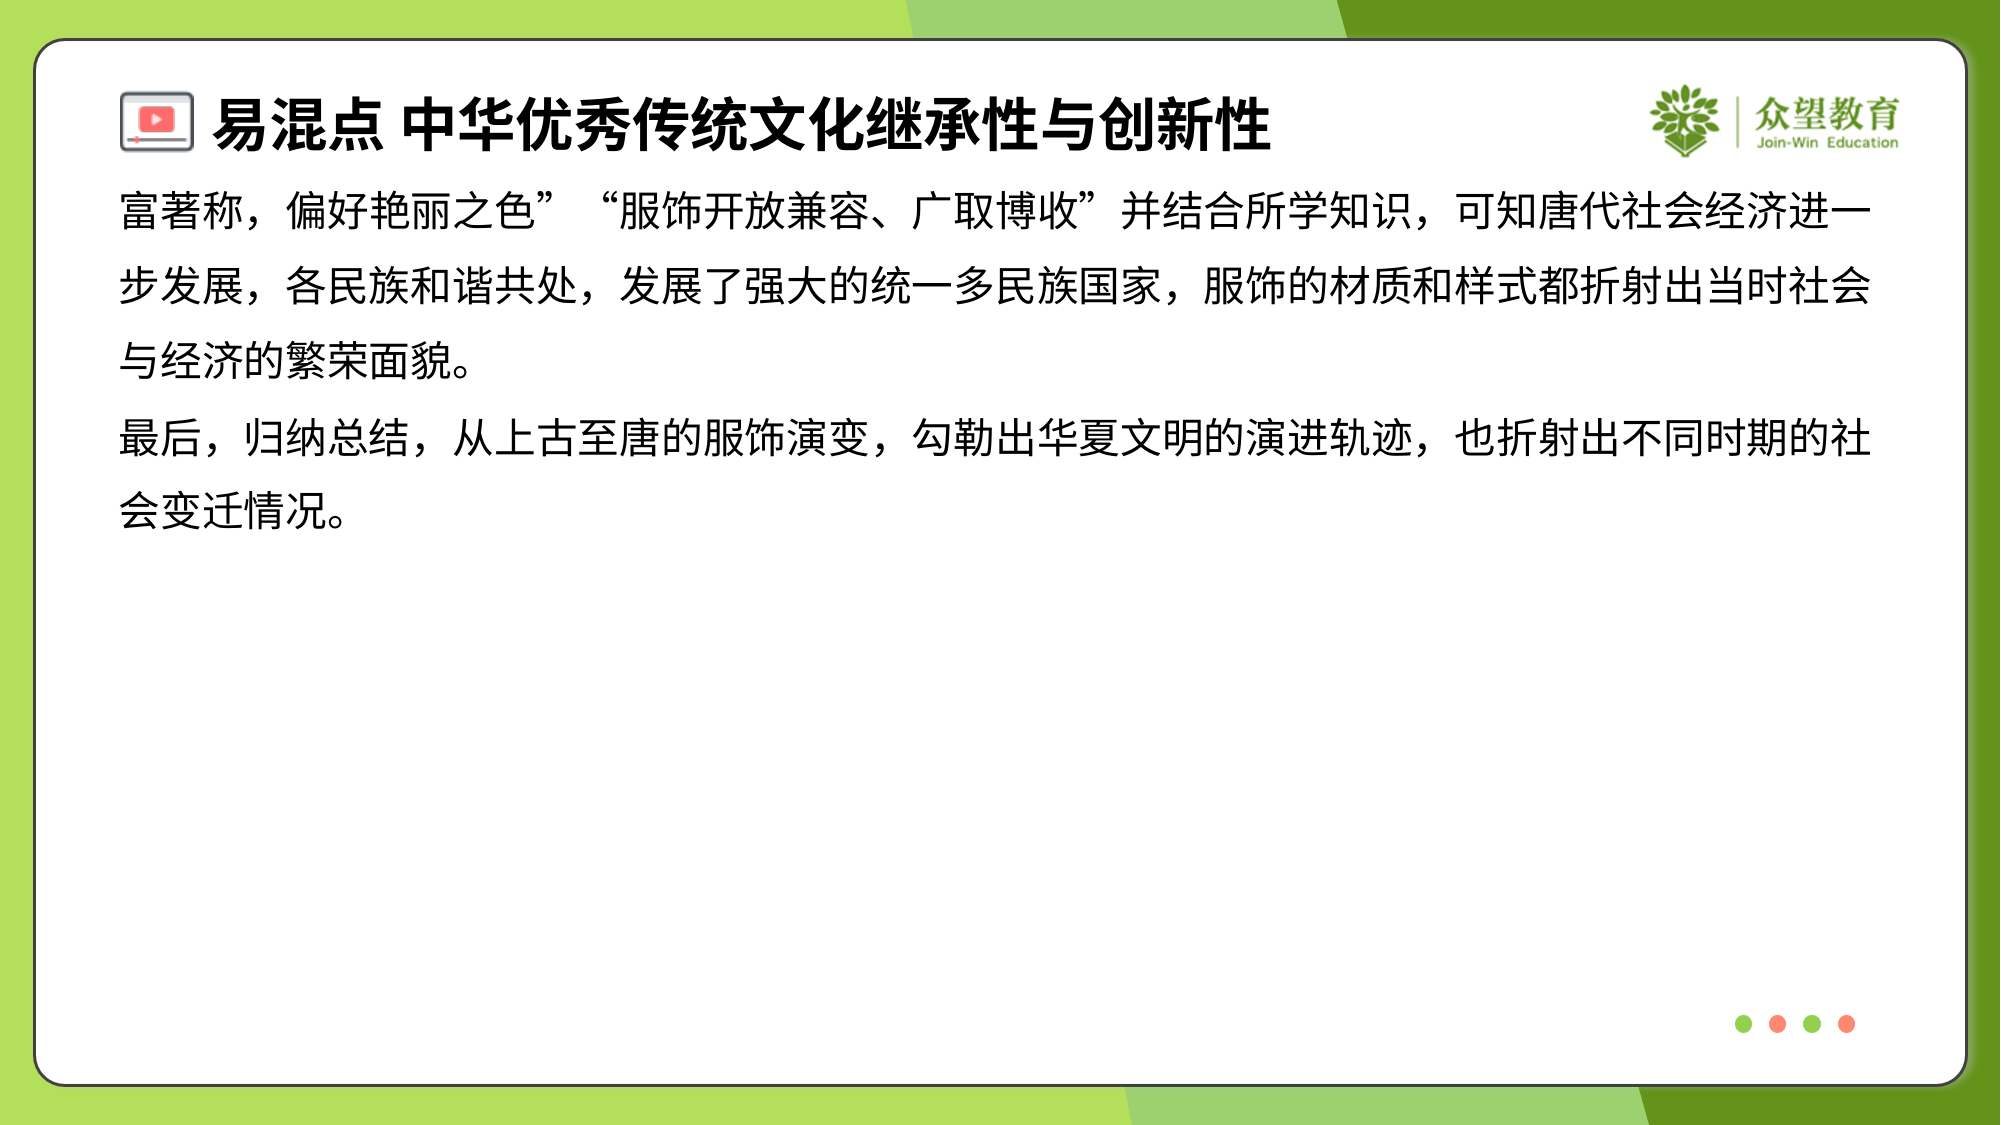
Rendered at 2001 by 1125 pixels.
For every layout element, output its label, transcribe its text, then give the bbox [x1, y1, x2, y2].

picture [0, 0, 2000, 1125]
text_box 富著称，偏好艳丽之色”“服饰开放兼容、广取博收”并结合所学知识，可知唐代社会经济进一 步发展，各民族和谐共处，发展了强大的统一多民族国家，服饰的材质和样式都折射出当时社会 与经济的繁荣面貌。 最后，归纳总结，从上古至唐的服饰演变，勾勒出华夏文明的演进轨迹，也折射出不同时期的社 会变迁情况。 [118, 159, 1883, 527]
